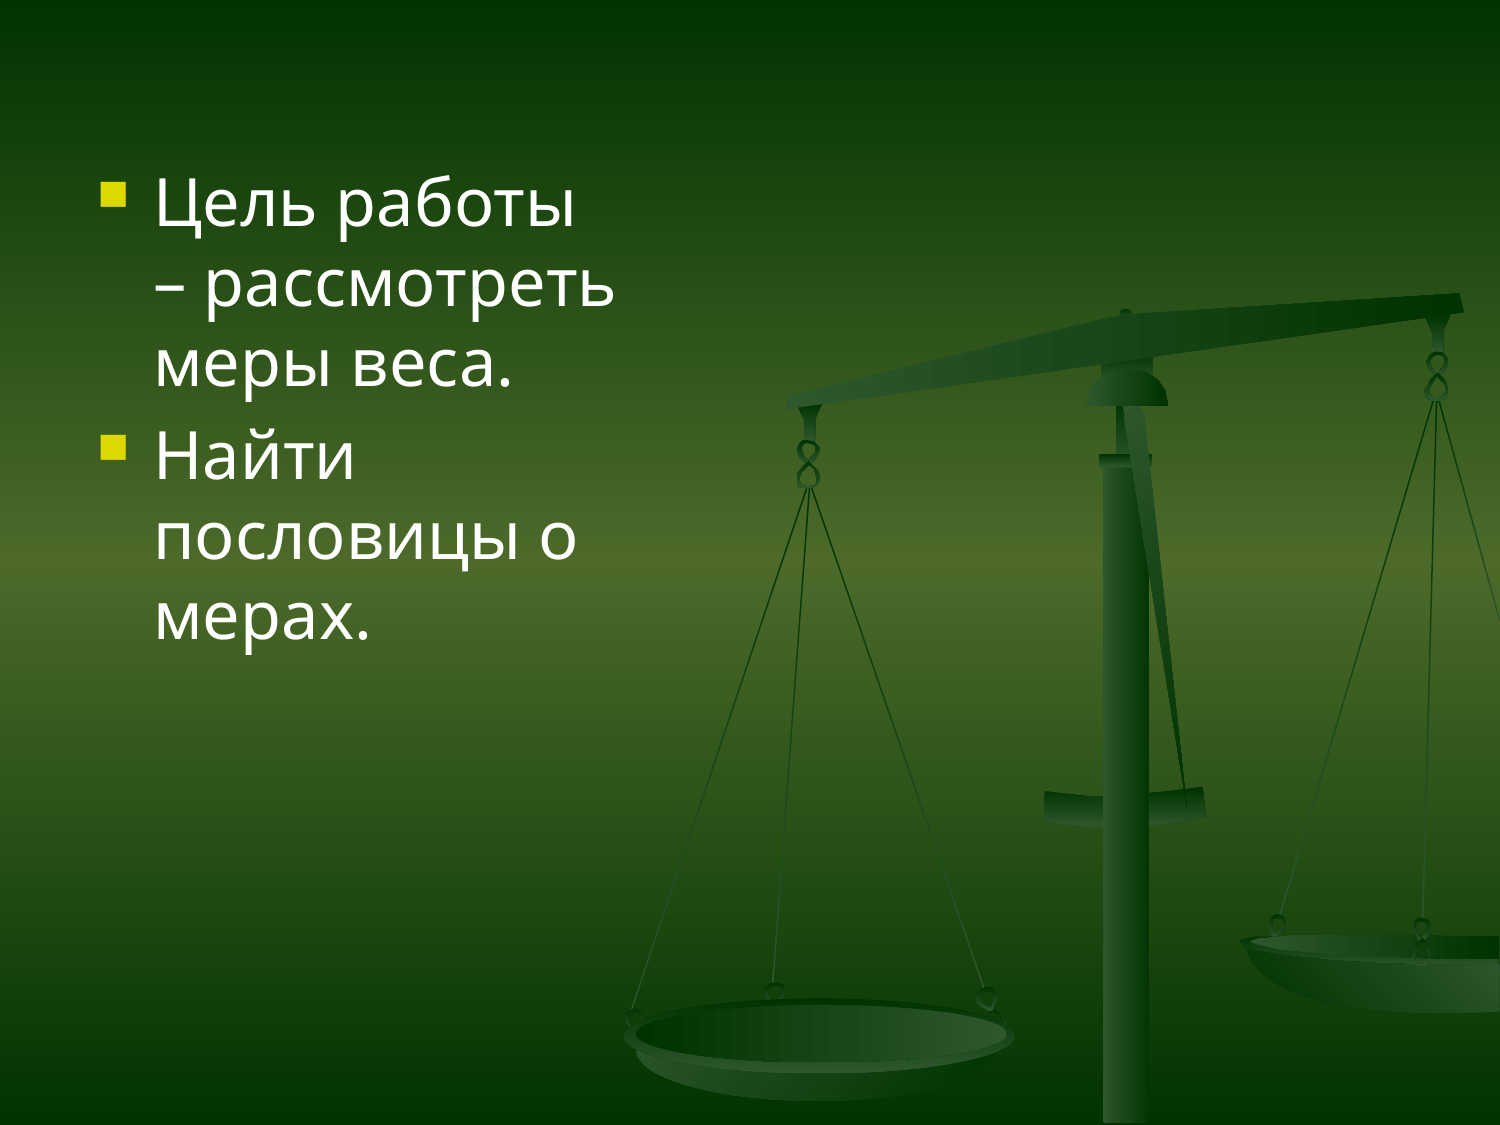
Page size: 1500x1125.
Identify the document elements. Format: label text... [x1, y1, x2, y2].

list Цель работы – рассмотреть меры веса. Найти пословицы о мерах. [81, 152, 640, 896]
